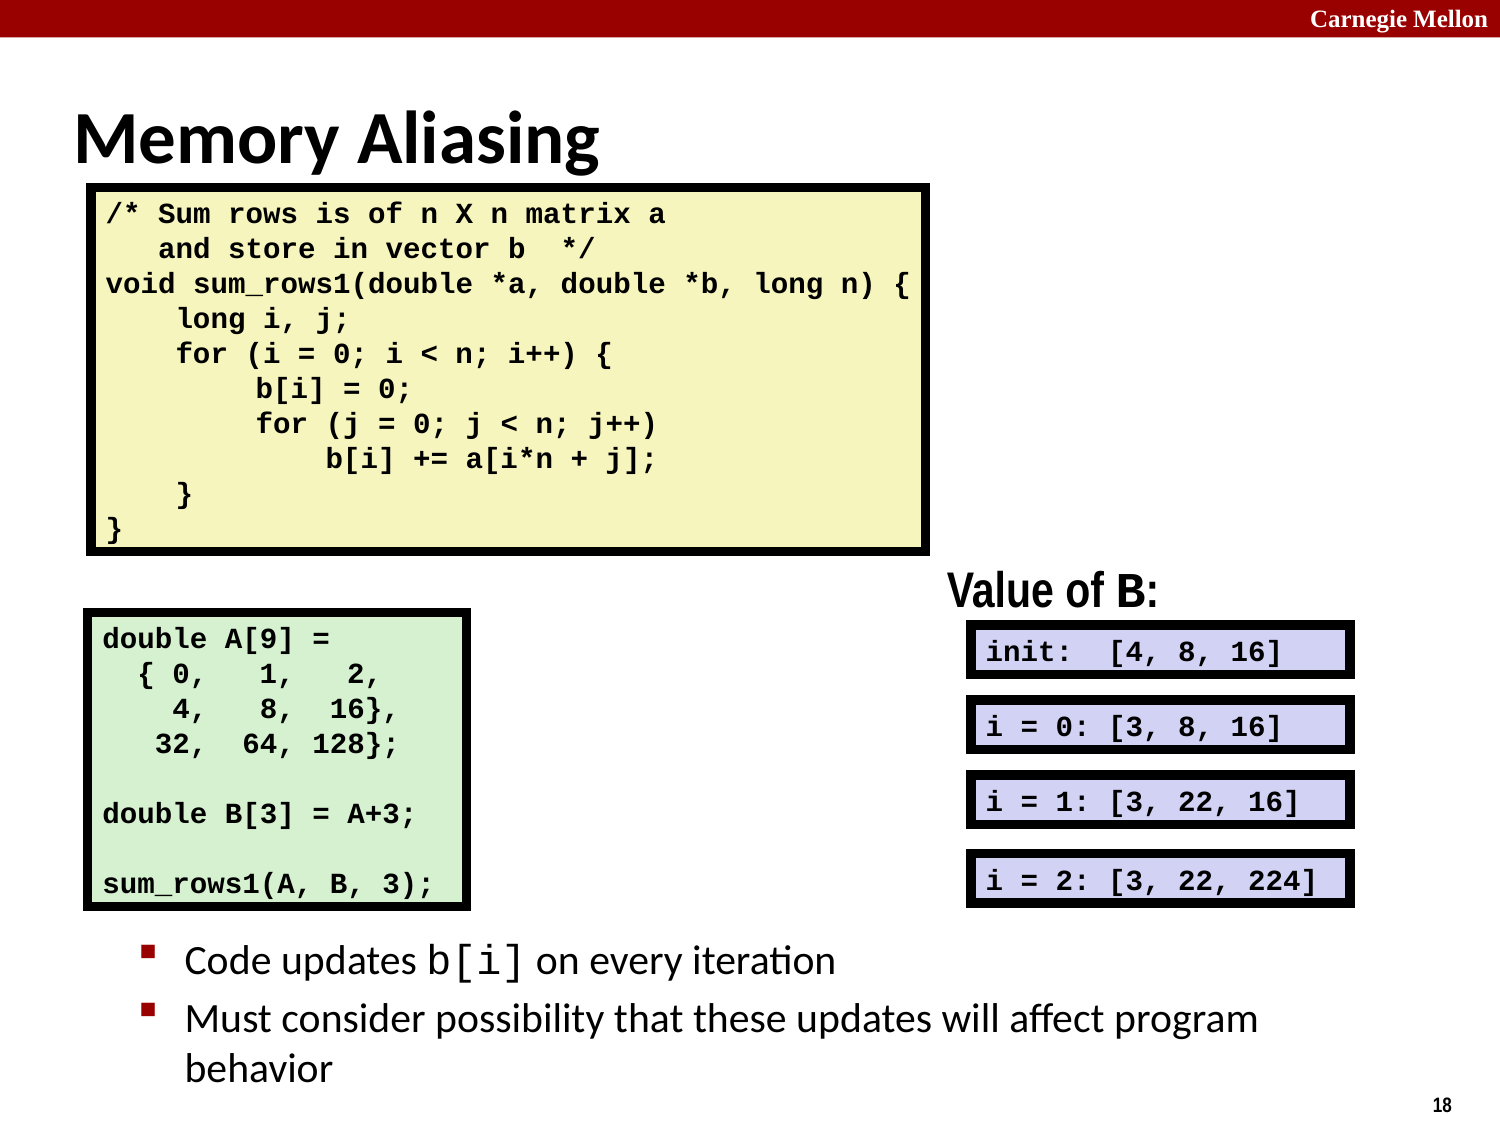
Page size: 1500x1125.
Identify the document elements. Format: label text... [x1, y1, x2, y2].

title Memory Aliasing [58, 71, 1305, 197]
text_box /* Sum rows is of n X n matrix a and store in vector b */ void sum_rows1(double *a, double *b, long n) { long i, j; for (i = 0; i < n; i++) { b[i] = 0; for (j = 0; j < n; j++) b[i] += a[i*n + j]; } } [90, 187, 926, 552]
text_box i = 1: [3, 22, 16] [970, 774, 1350, 825]
text_box i = 0: [3, 8, 16] [970, 699, 1350, 750]
text_box Value of B: [939, 549, 1167, 625]
list Code updates b[i] on every iteration Must consider possibility that these updates will affect program behavior [47, 924, 1411, 1058]
text_box double A[9] = { 0, 1, 2, 4, 8, 16}, 32, 64, 128}; double B[3] = A+3; sum_rows1(A, B, 3); [87, 612, 467, 907]
text_box init: [4, 8, 16] [970, 624, 1350, 675]
text_box i = 2: [3, 22, 224] [970, 853, 1350, 904]
